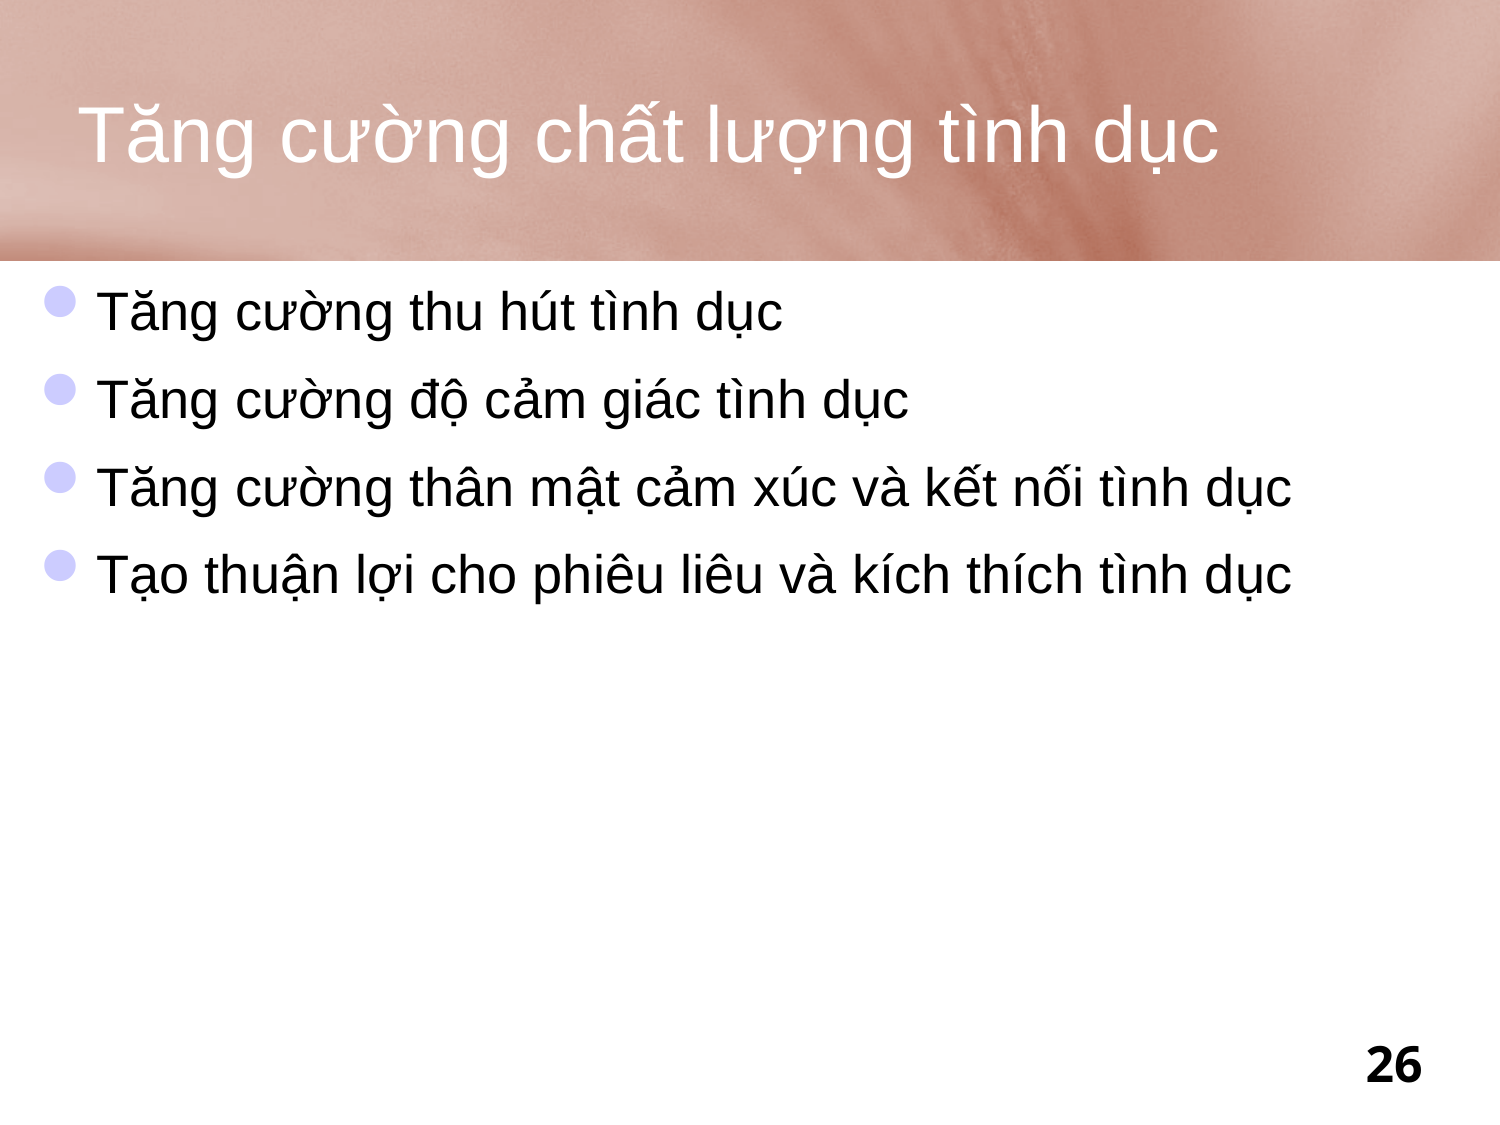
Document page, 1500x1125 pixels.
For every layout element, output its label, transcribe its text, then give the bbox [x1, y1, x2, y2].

title Tăng cường chất lượng tình dục [62, 37, 1413, 226]
list Tăng cường thu hút tình dục Tăng cường độ cảm giác tình dục Tăng cường thân mật cảm xúc và kết nối tình dục Tạo thuận lợi cho phiêu liêu và kích thích tình dục [24, 262, 1476, 1063]
picture [0, 0, 1500, 261]
slide_number 26 [1087, 1024, 1438, 1101]
